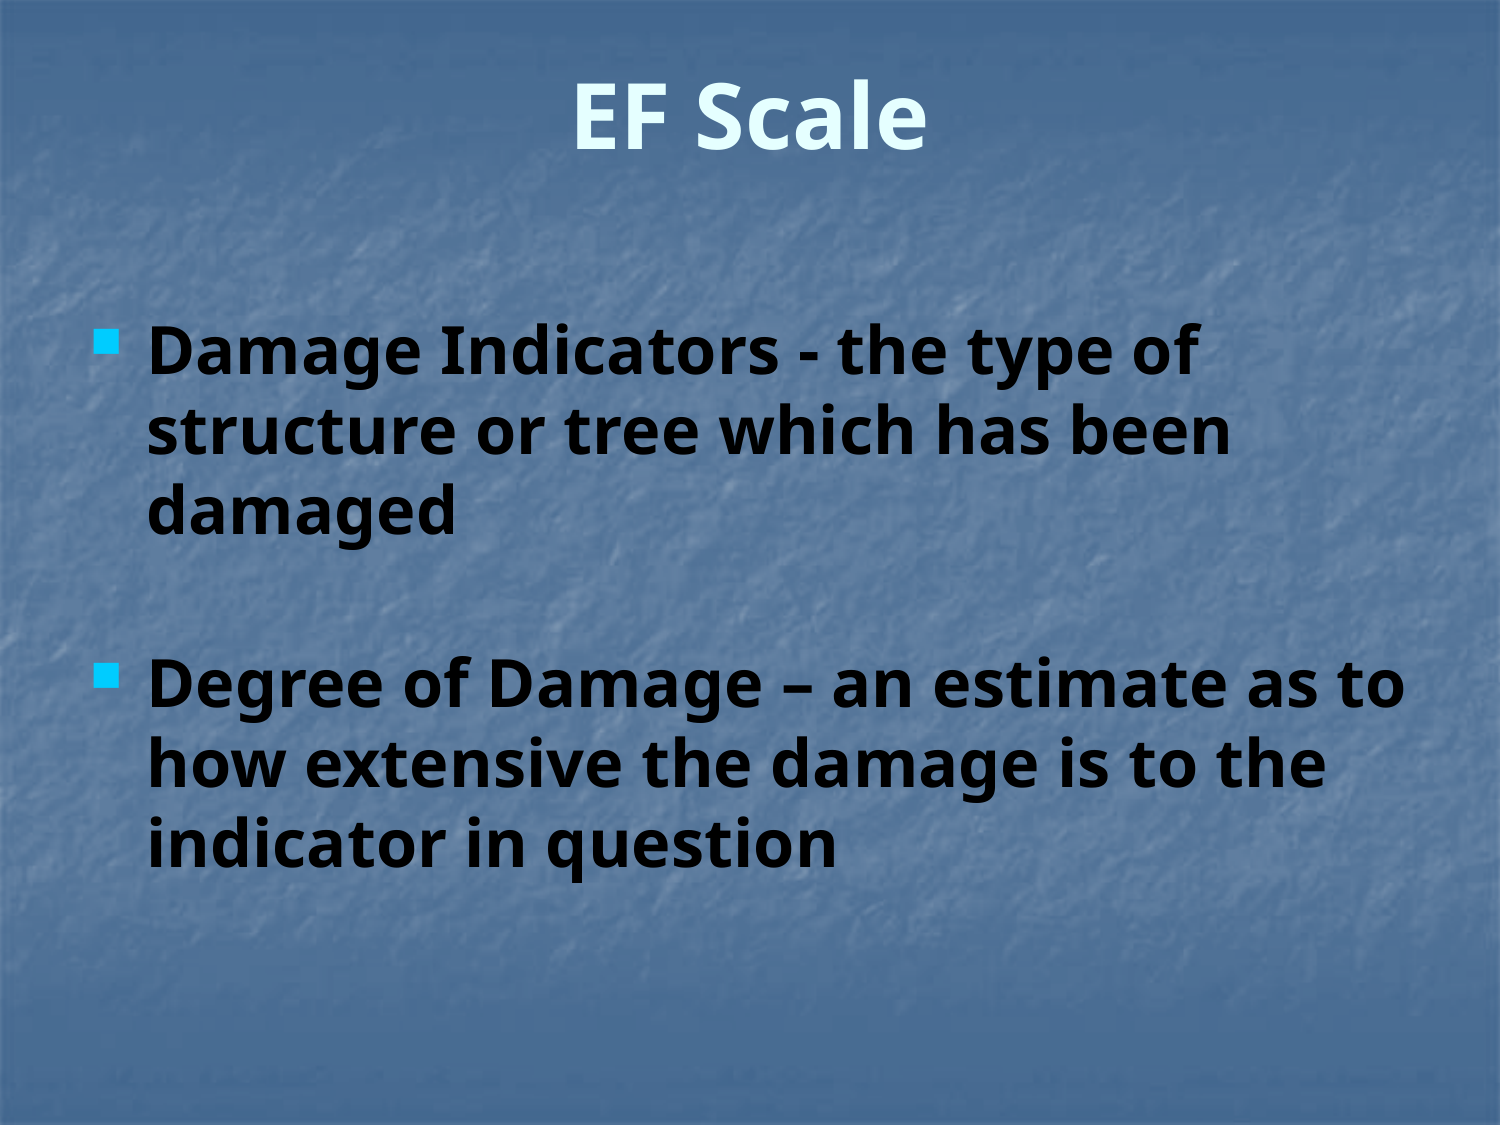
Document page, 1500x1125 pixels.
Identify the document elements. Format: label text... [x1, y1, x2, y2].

list Damage Indicators - the type of structure or tree which has been damaged Degree of Damage – an estimate as to how extensive the damage is to the indicator in question [74, 299, 1426, 1125]
title EF Scale [74, 0, 1426, 226]
